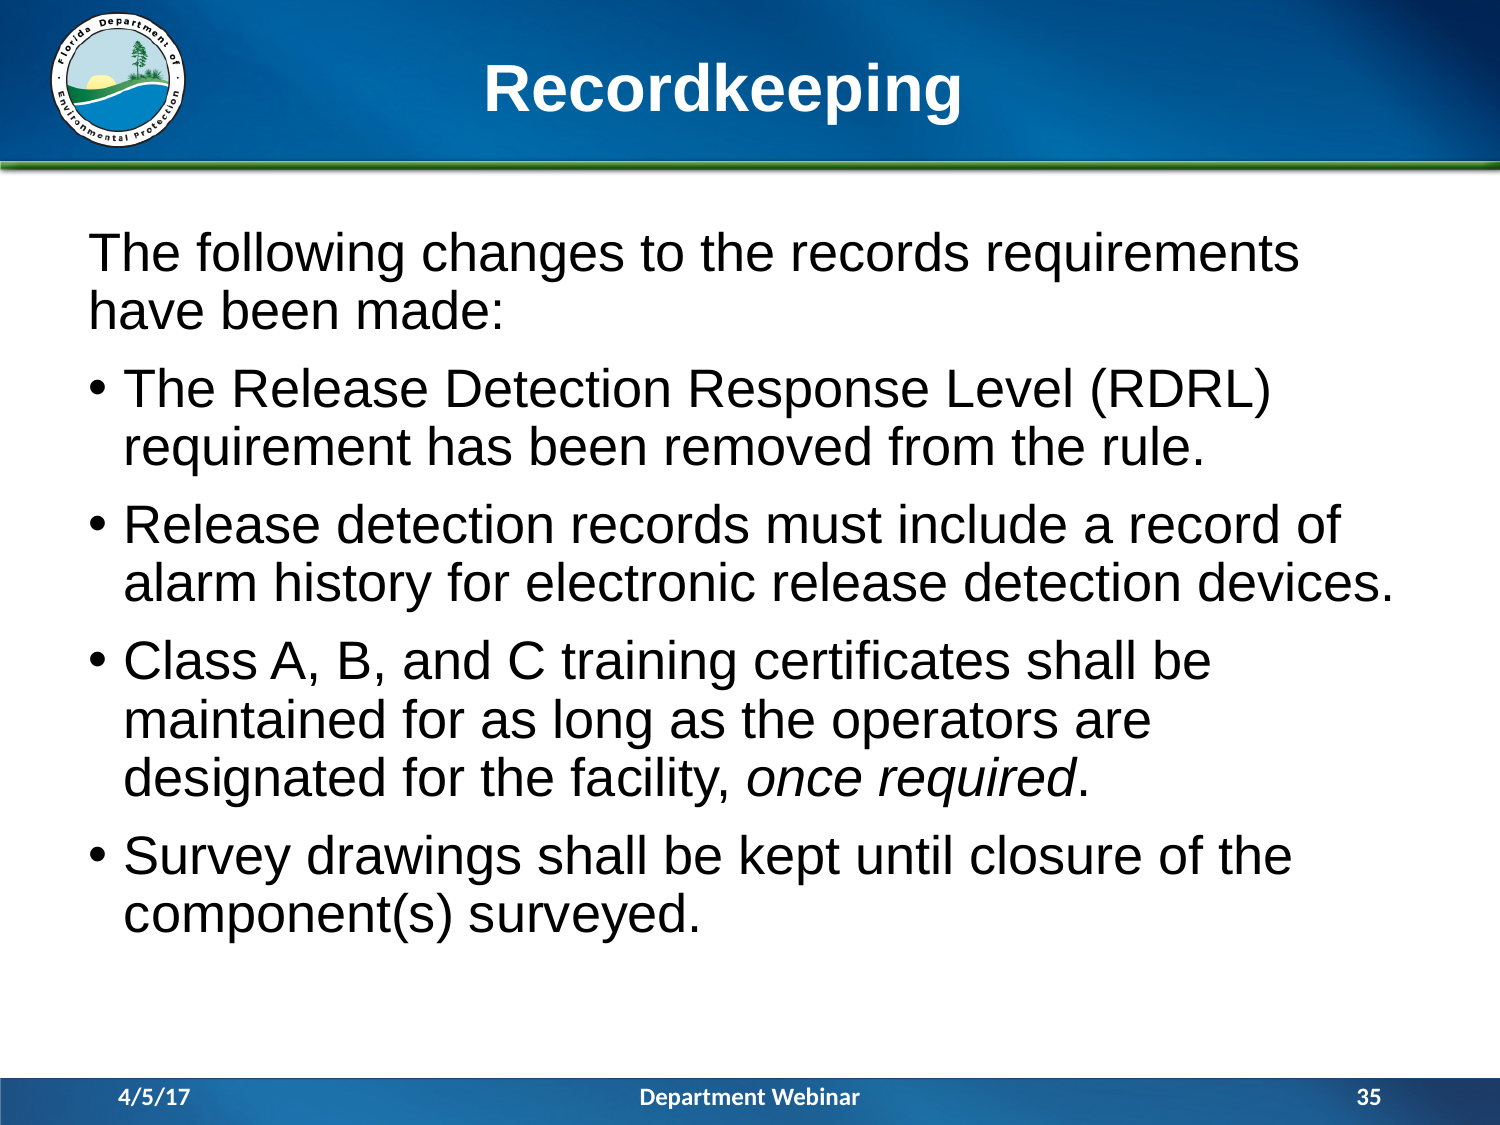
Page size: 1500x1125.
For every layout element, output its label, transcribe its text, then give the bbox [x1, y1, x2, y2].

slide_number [103, 1065, 441, 1125]
picture [0, 0, 1500, 1125]
slide_number 35 [1059, 1065, 1397, 1125]
footer Department Webinar [496, 1065, 1004, 1125]
list The following changes to the records requirements have been made: The Release Detection Response Level (RDRL) requirement has been removed from the rule. Release detection records must include a record of alarm history for electronic release detection devices. Class A, B, and C training certificates shall be maintained for as long as the operators are designated for the facility, once required. Survey drawings shall be kept until closure of the component(s) surveyed. [74, 216, 1426, 1006]
title Recordkeeping [74, 0, 1374, 195]
